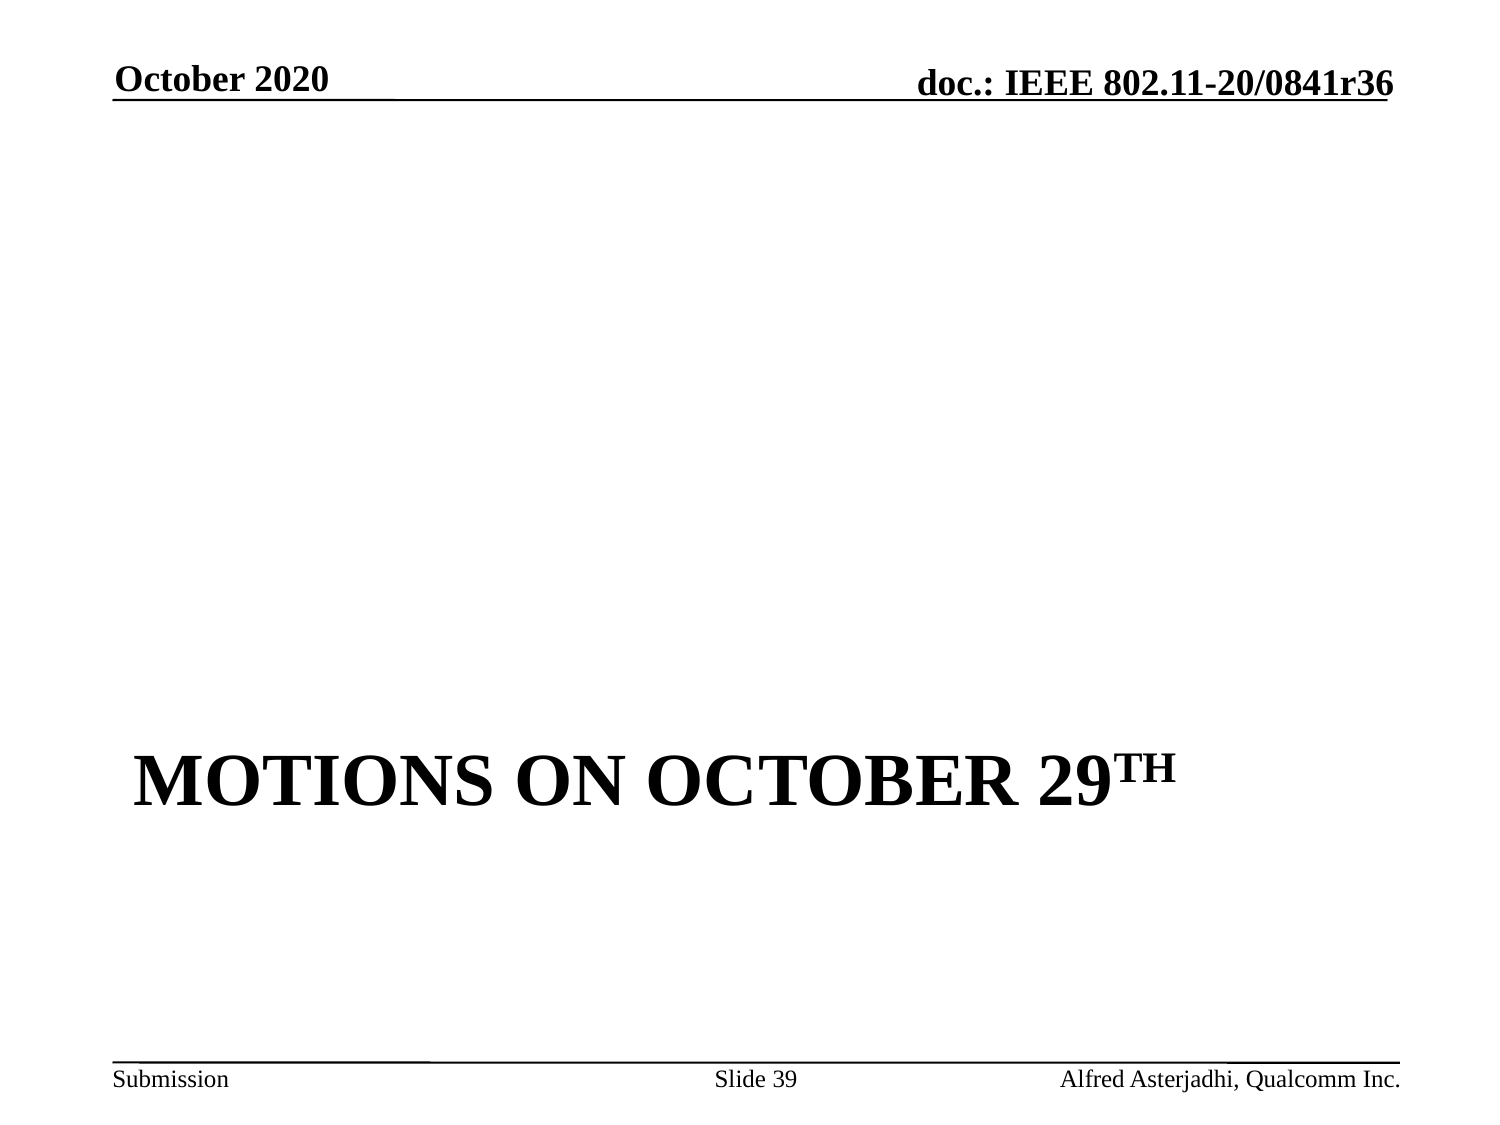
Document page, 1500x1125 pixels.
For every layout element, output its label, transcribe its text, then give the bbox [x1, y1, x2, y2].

footer Alfred Asterjadhi, Qualcomm Inc. [878, 1061, 1402, 1093]
title Motions on October 29th [118, 722, 1394, 947]
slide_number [114, 54, 423, 100]
slide_number Slide 39 [712, 1061, 800, 1123]
